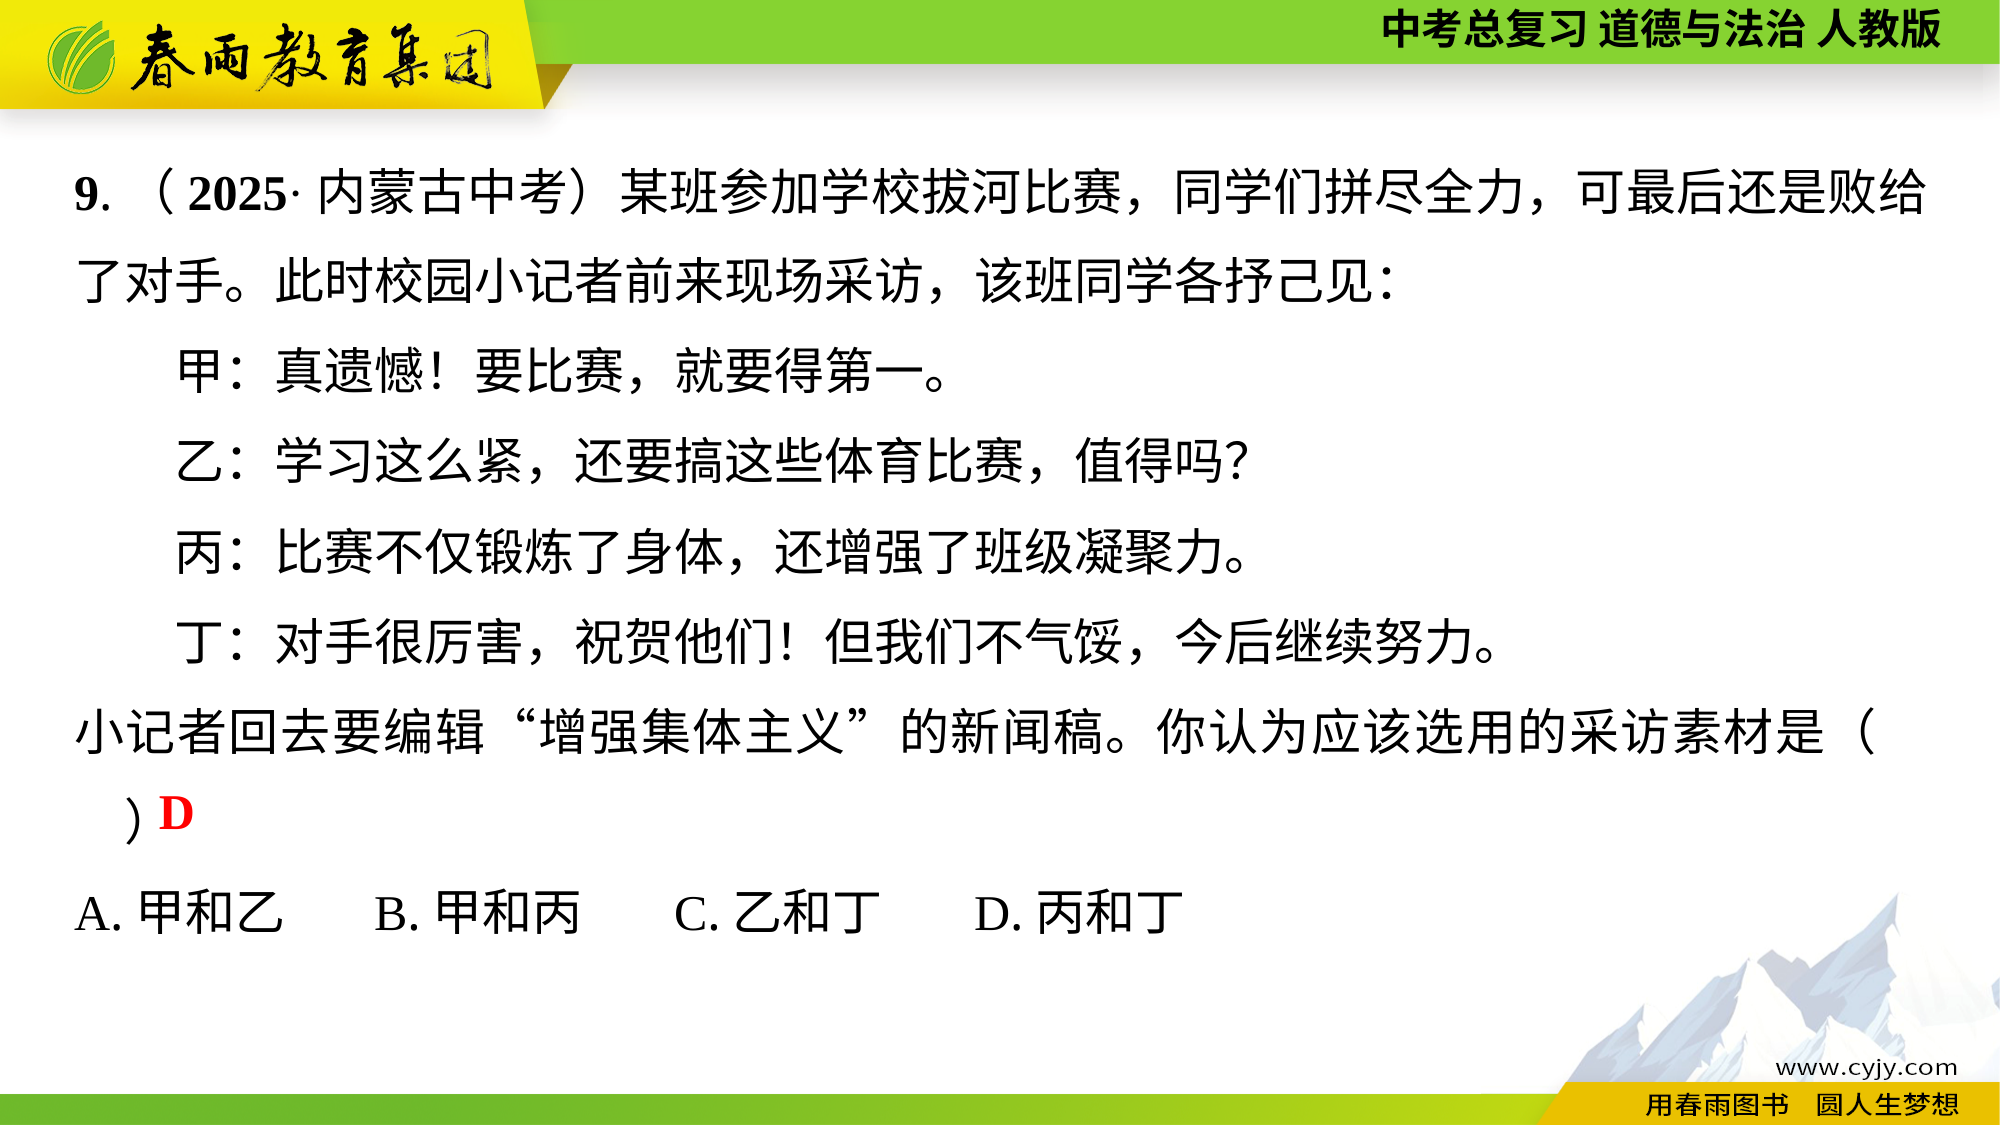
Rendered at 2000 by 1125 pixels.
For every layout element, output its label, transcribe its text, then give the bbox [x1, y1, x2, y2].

list 9.（2025·内蒙古中考）某班参加学校拔河比赛，同学们拼尽全力，可最后还是败给了对手。此时校园小记者前来现场采访，该班同学各抒己见： 甲：真遗憾！要比赛，就要得第一。 乙：学习这么紧，还要搞这些体育比赛，值得吗？ 丙：比赛不仅锻炼了身体，还增强了班级凝聚力。 丁：对手很厉害，祝贺他们！但我们不气馁，今后继续努力。 小记者回去要编辑“增强集体主义”的新闻稿。你认为应该选用的采访素材是（ ） A.甲和乙 B.甲和丙 C.乙和丁 D.丙和丁 [59, 122, 1944, 944]
text_box D [144, 771, 210, 847]
picture [0, 0, 2000, 1125]
